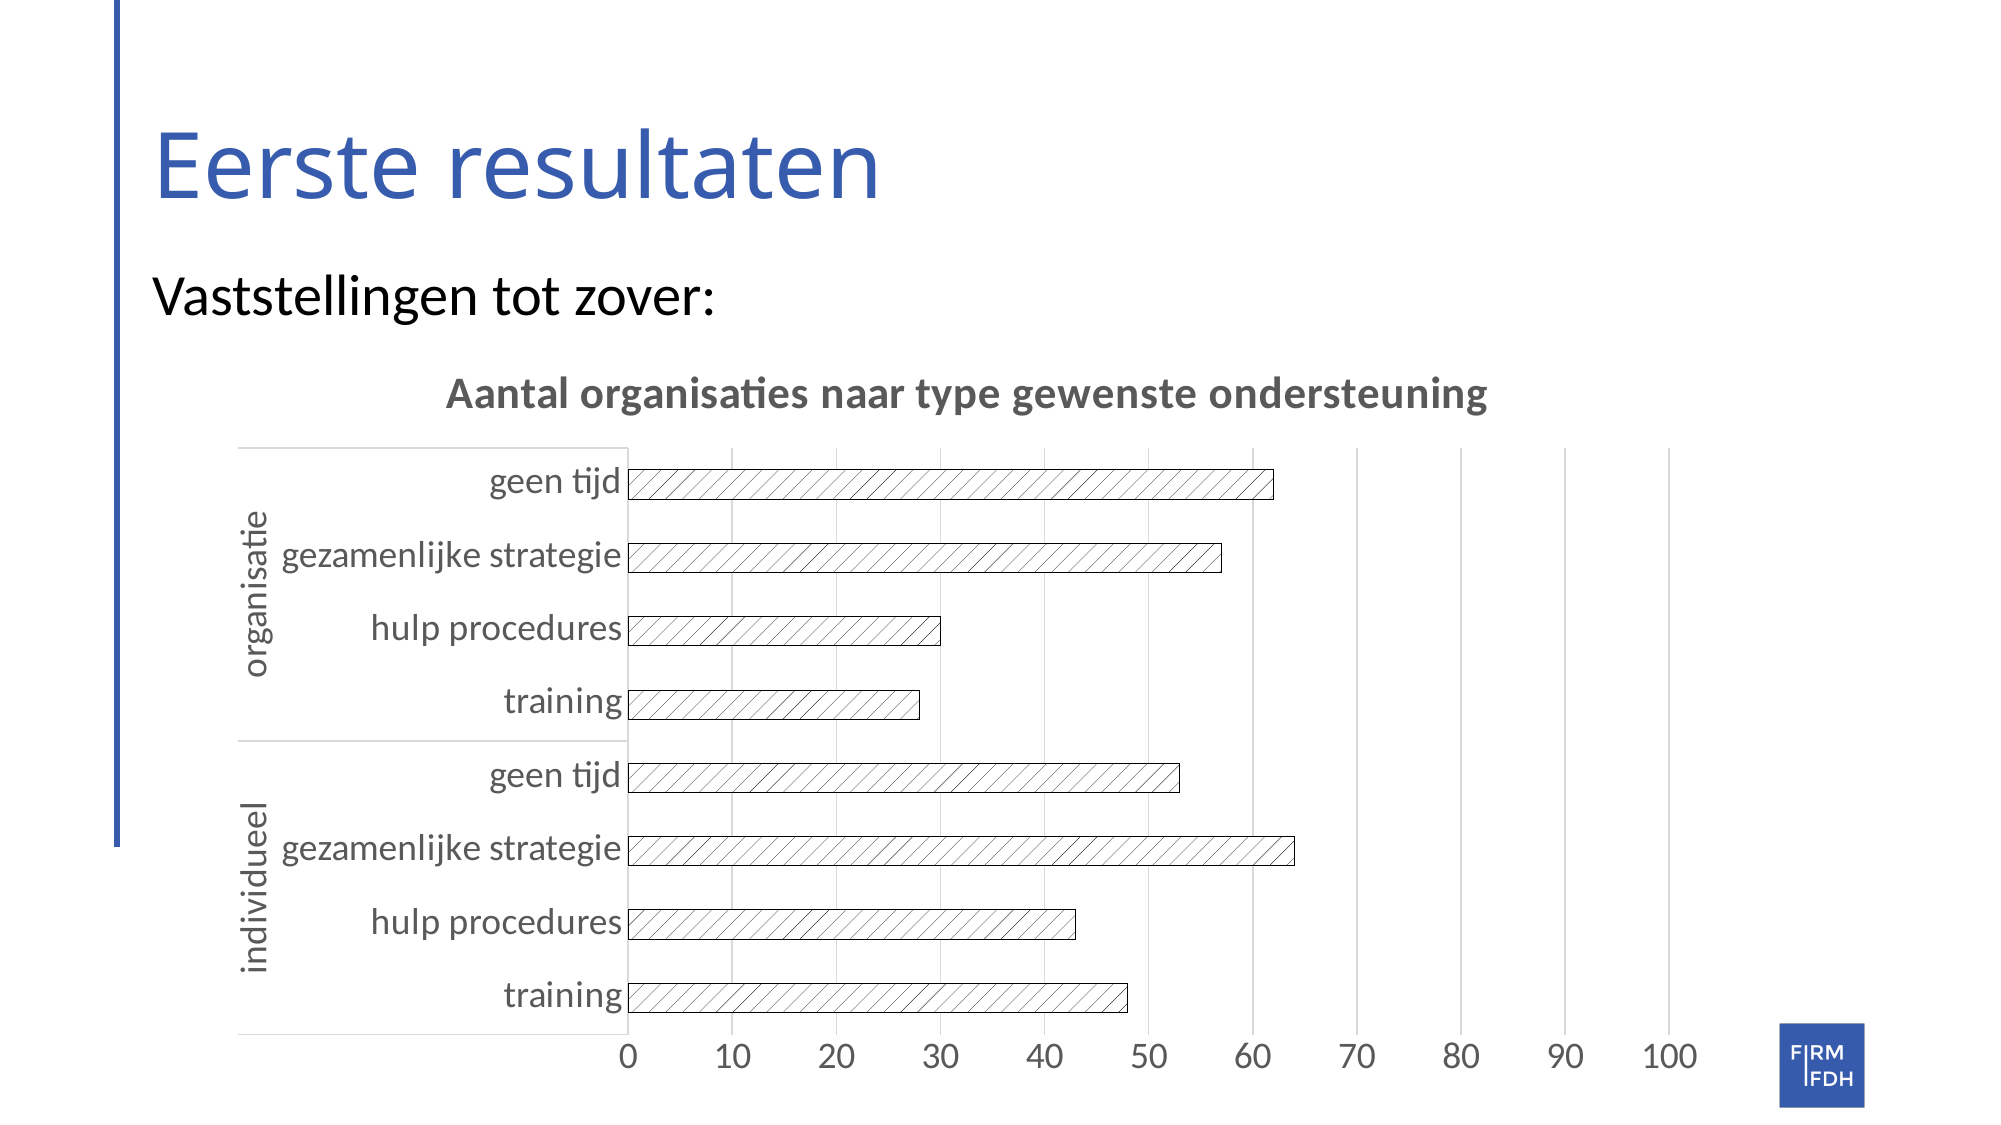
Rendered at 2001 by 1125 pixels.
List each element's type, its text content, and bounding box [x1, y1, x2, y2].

picture [1769, 1013, 1875, 1118]
list Vaststellingen tot zover: [137, 257, 1863, 972]
chart [207, 337, 1728, 1094]
title Eerste resultaten [137, 59, 1863, 257]
